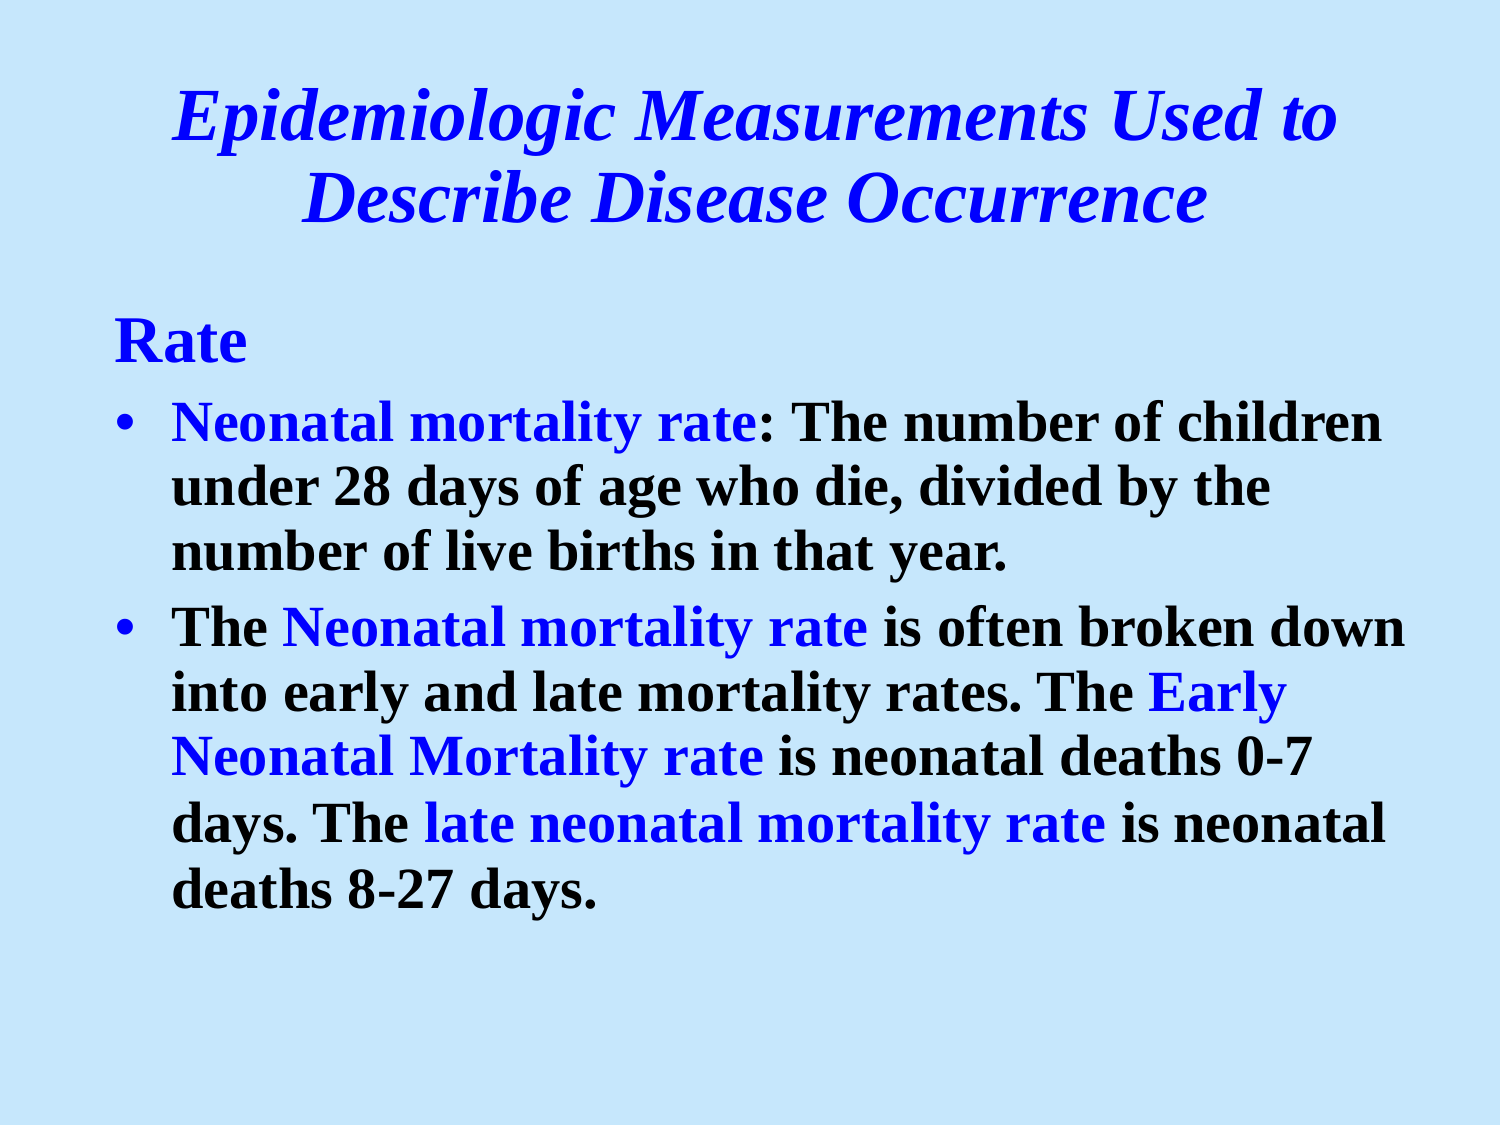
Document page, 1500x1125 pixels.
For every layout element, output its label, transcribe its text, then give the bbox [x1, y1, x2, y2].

title Epidemiologic Measurements Used to Describe Disease Occurrence [87, 62, 1425, 250]
list Rate Neonatal mortality rate: The number of children under 28 days of age who die, divided by the number of live births in that year. The Neonatal mortality rate is often broken down into early and late mor­tality rates. The Early Neonatal Mortality rate is neonatal deaths 0-7 days. The late neonatal mortality rate is neonatal deaths 8-27 days. [99, 295, 1438, 1013]
